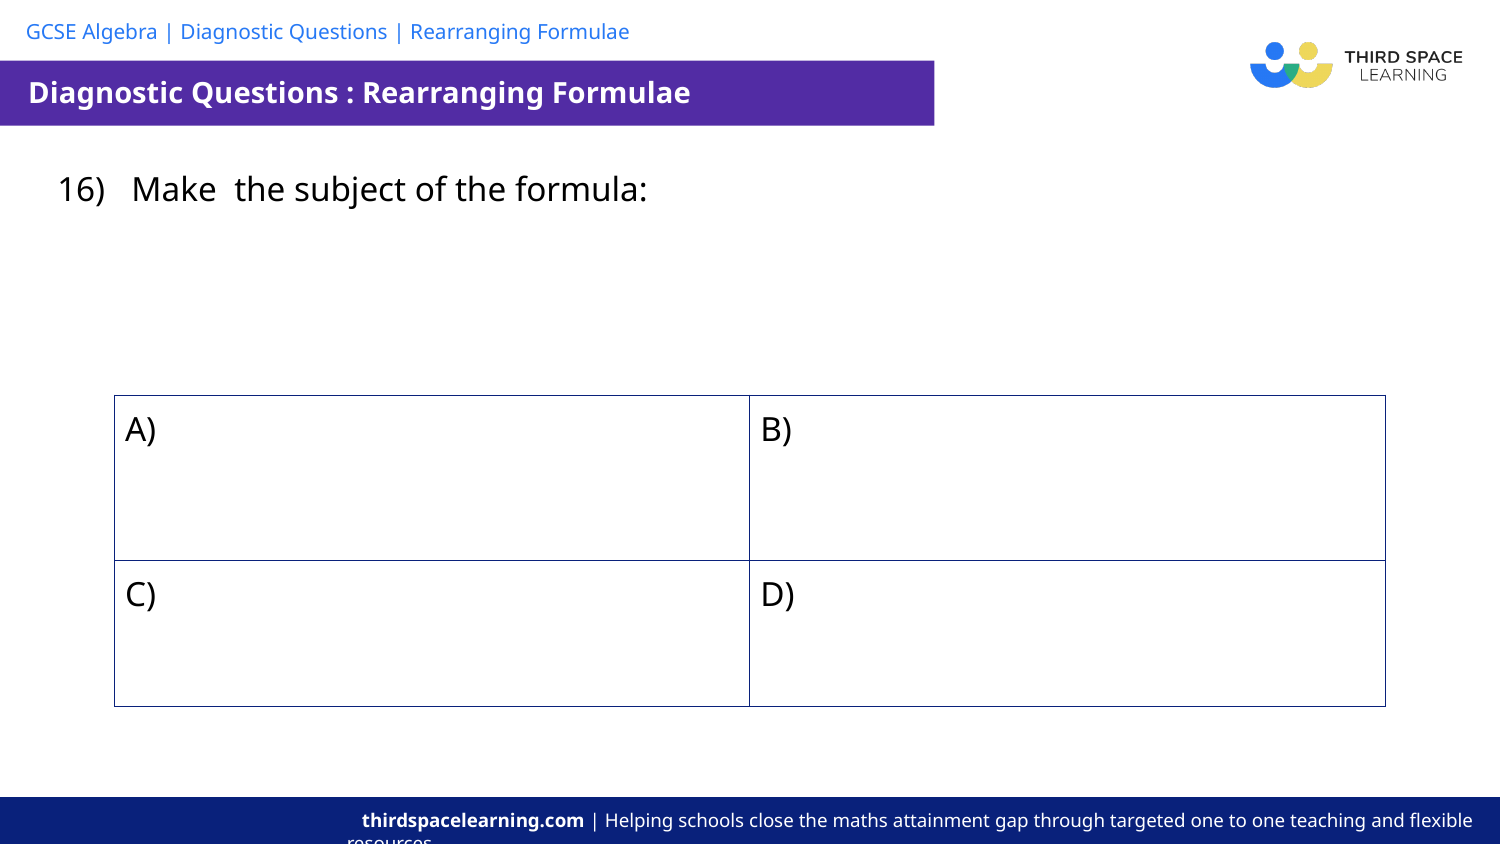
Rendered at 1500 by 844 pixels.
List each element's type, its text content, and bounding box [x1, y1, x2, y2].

picture [1250, 33, 1465, 99]
text_box Diagnostic Questions : Rearranging Formulae [13, 59, 792, 125]
